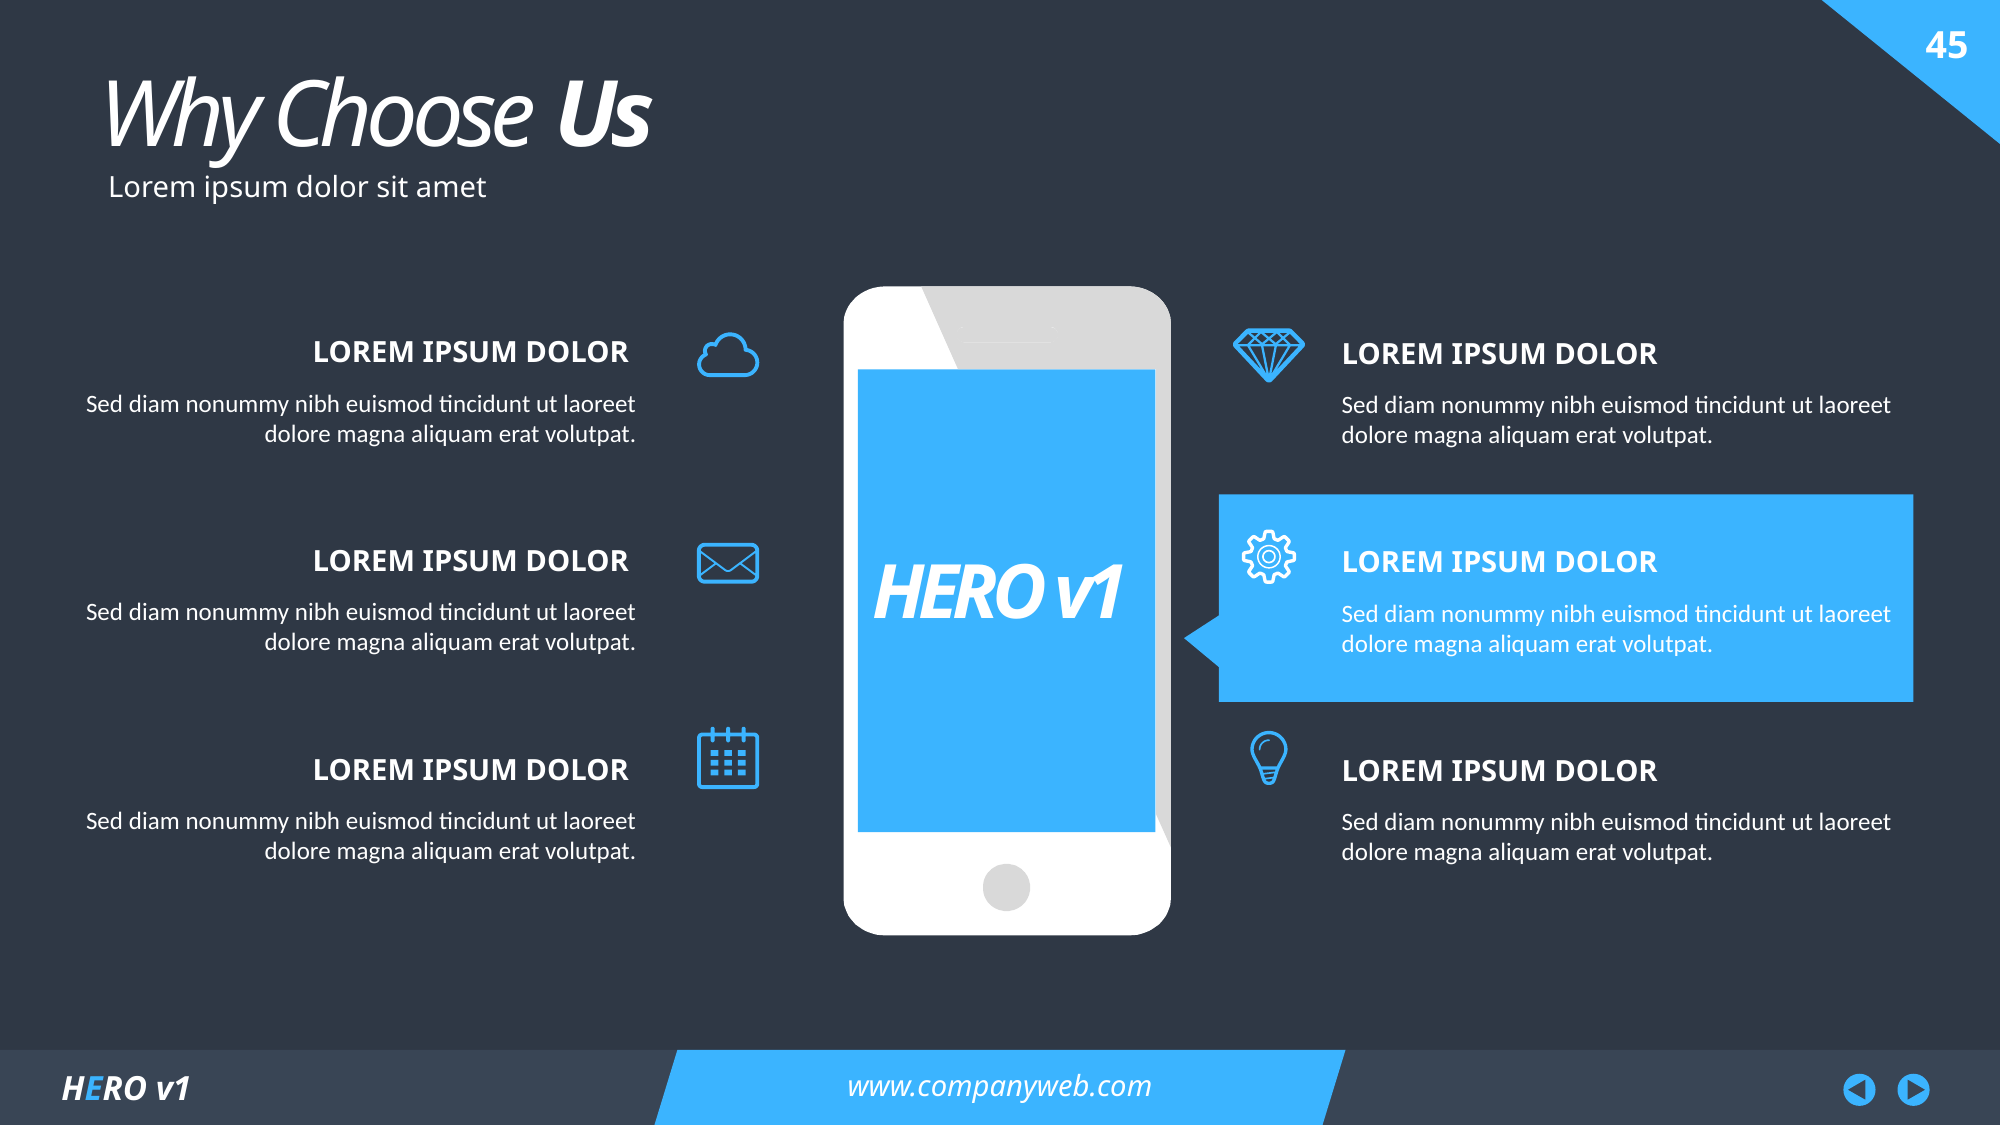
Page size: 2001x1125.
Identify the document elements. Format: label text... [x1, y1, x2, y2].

text_box [696, 542, 760, 584]
text_box [1233, 328, 1305, 383]
text_box Sed diam nonummy nibh euismod tincidunt ut laoreet dolore magna aliquam erat volutpat. [65, 379, 652, 455]
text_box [832, 286, 1171, 936]
text_box [1182, 493, 1915, 703]
text_box LOREM IPSUM DOLOR [1326, 537, 1690, 589]
text_box Why Choose Us [84, 63, 1171, 169]
text_box LOREM IPSUM DOLOR [281, 327, 644, 379]
text_box LOREM IPSUM DOLOR [1326, 745, 1690, 798]
text_box Sed diam nonummy nibh euismod tincidunt ut laoreet dolore magna aliquam erat volutpat. [1326, 589, 1914, 665]
text_box LOREM IPSUM DOLOR [281, 535, 644, 588]
text_box Sed diam nonummy nibh euismod tincidunt ut laoreet dolore magna aliquam erat volutpat. [1326, 381, 1914, 456]
text_box Sed diam nonummy nibh euismod tincidunt ut laoreet dolore magna aliquam erat volutpat. [65, 588, 652, 664]
text_box Sed diam nonummy nibh euismod tincidunt ut laoreet dolore magna aliquam erat volutpat. [65, 797, 652, 872]
text_box Lorem ipsum dolor sit amet [93, 169, 785, 207]
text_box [1250, 730, 1288, 785]
text_box Sed diam nonummy nibh euismod tincidunt ut laoreet dolore magna aliquam erat volutpat. [1326, 798, 1914, 873]
text_box LOREM IPSUM DOLOR [281, 744, 644, 797]
text_box [697, 332, 760, 378]
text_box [1241, 529, 1297, 584]
text_box LOREM IPSUM DOLOR [1326, 328, 1690, 381]
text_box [697, 726, 760, 790]
